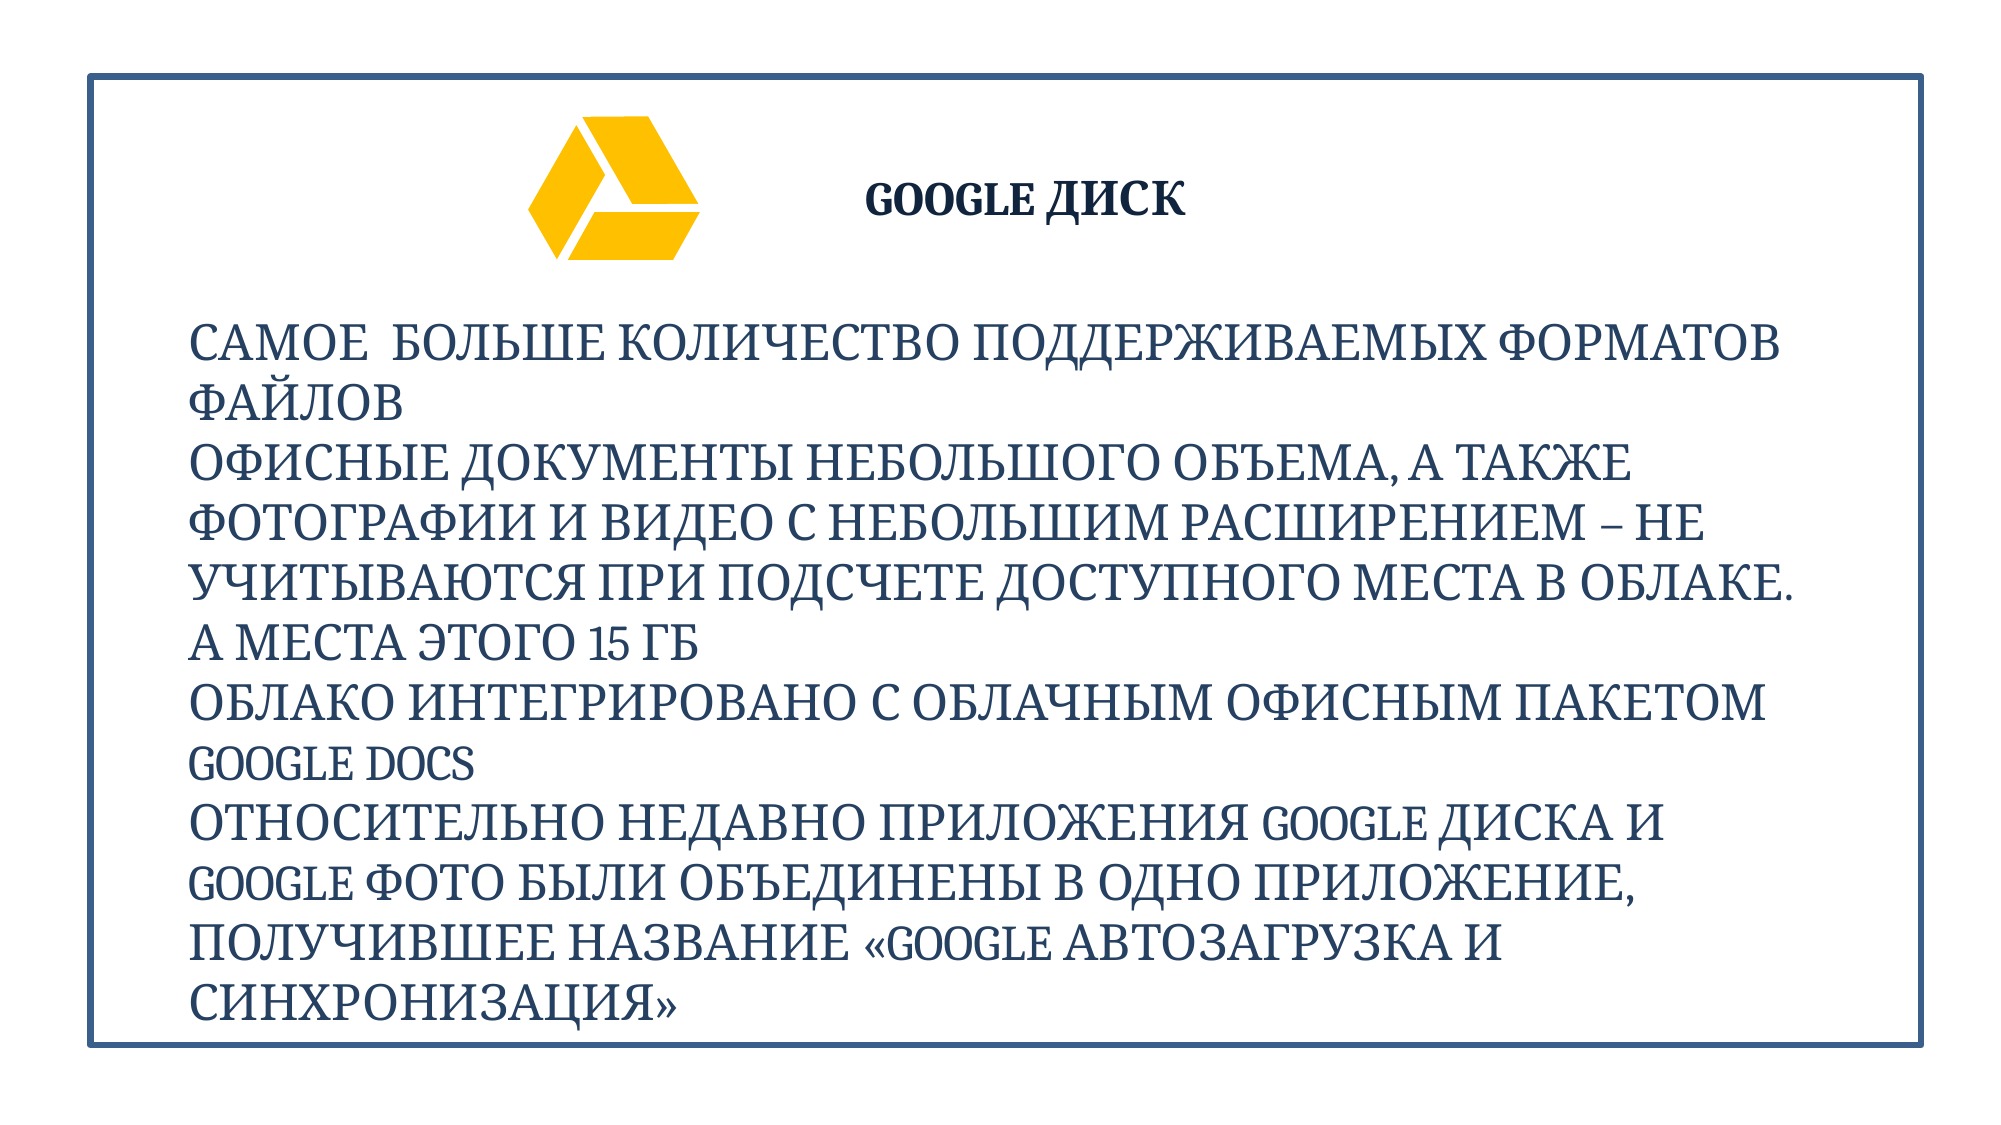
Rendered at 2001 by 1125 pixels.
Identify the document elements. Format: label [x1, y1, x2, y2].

text_box [539, 89, 709, 266]
text_box [88, 74, 1923, 1047]
